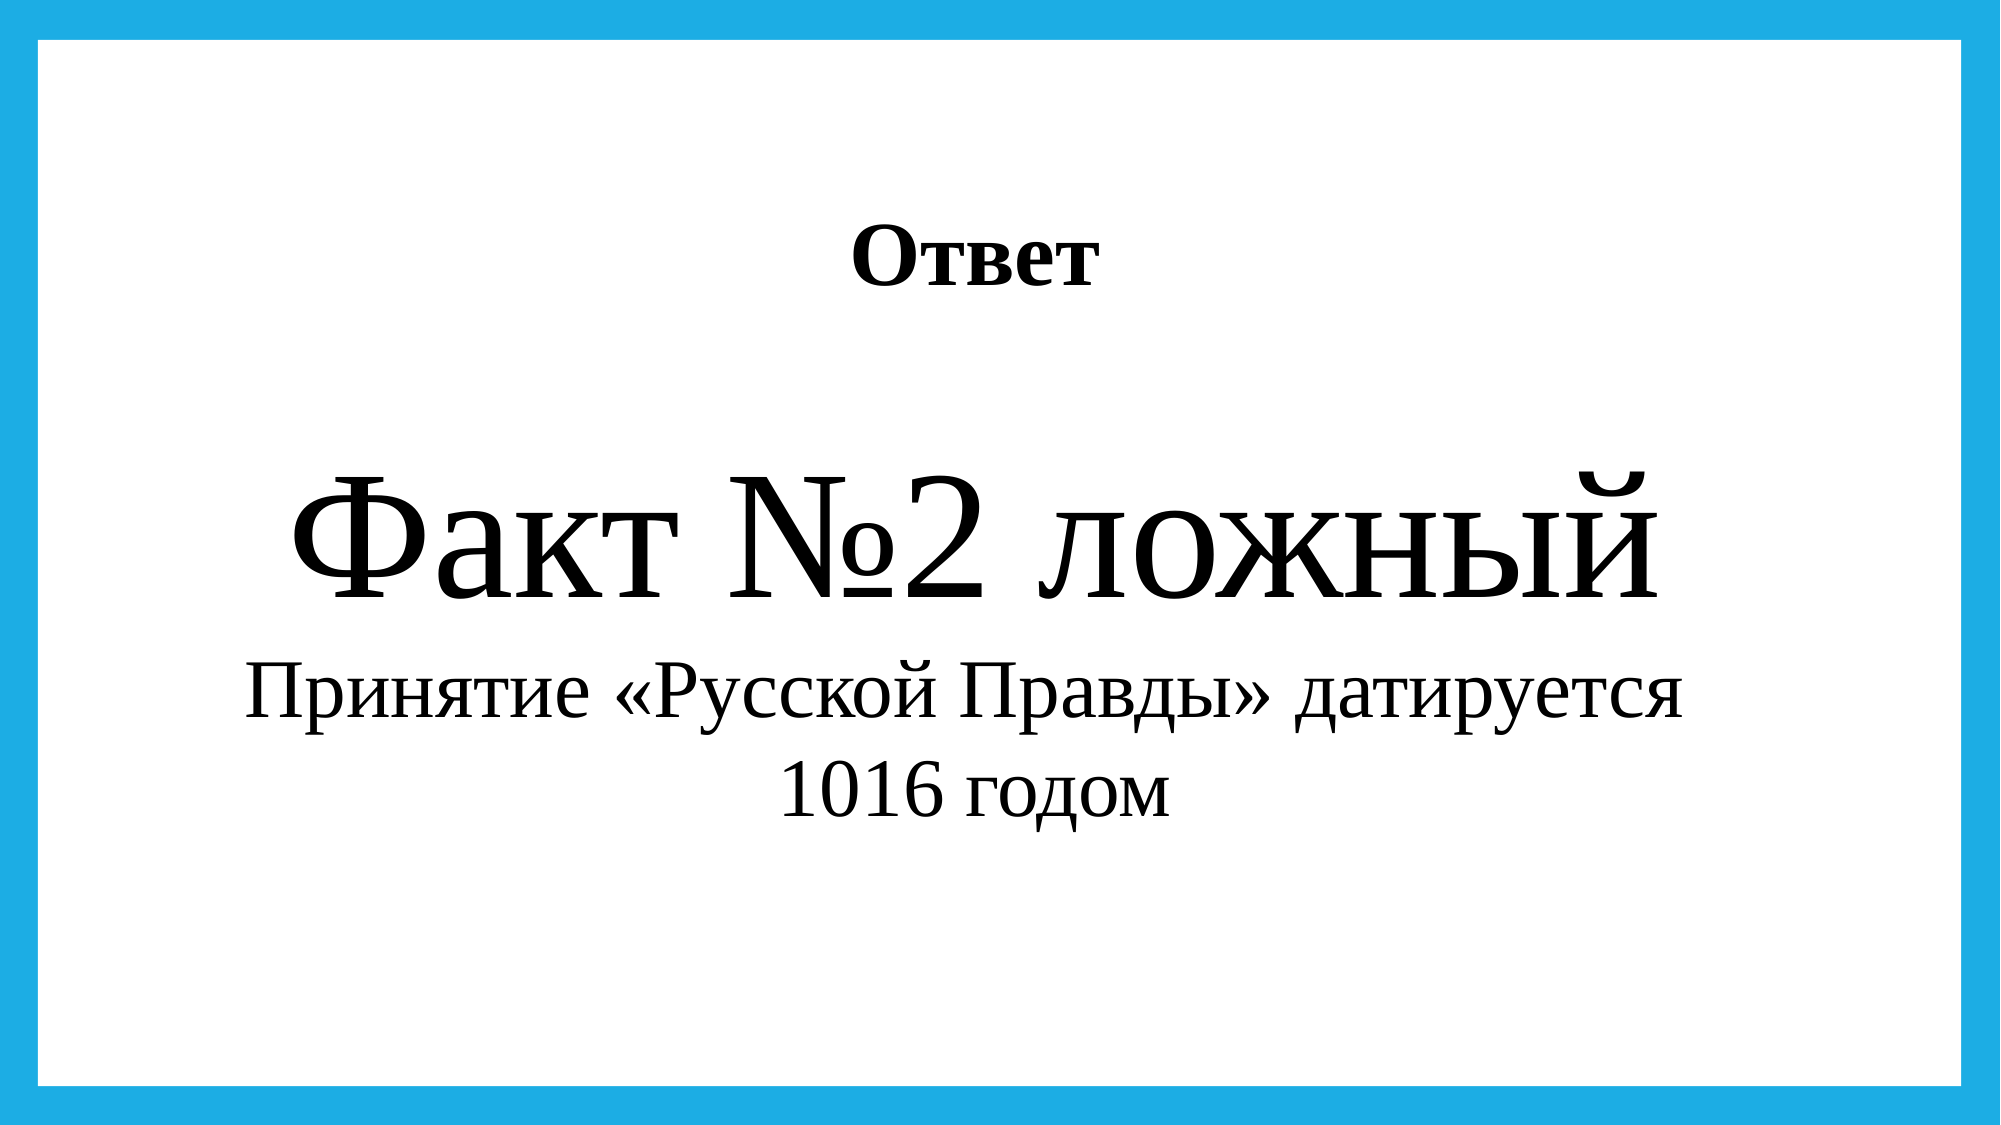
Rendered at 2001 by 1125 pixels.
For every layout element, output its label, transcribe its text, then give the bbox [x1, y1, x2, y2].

text_box Ответ Факт №2 ложный Принятие «Русской Правды» датируется 1016 годом [163, 186, 1787, 841]
